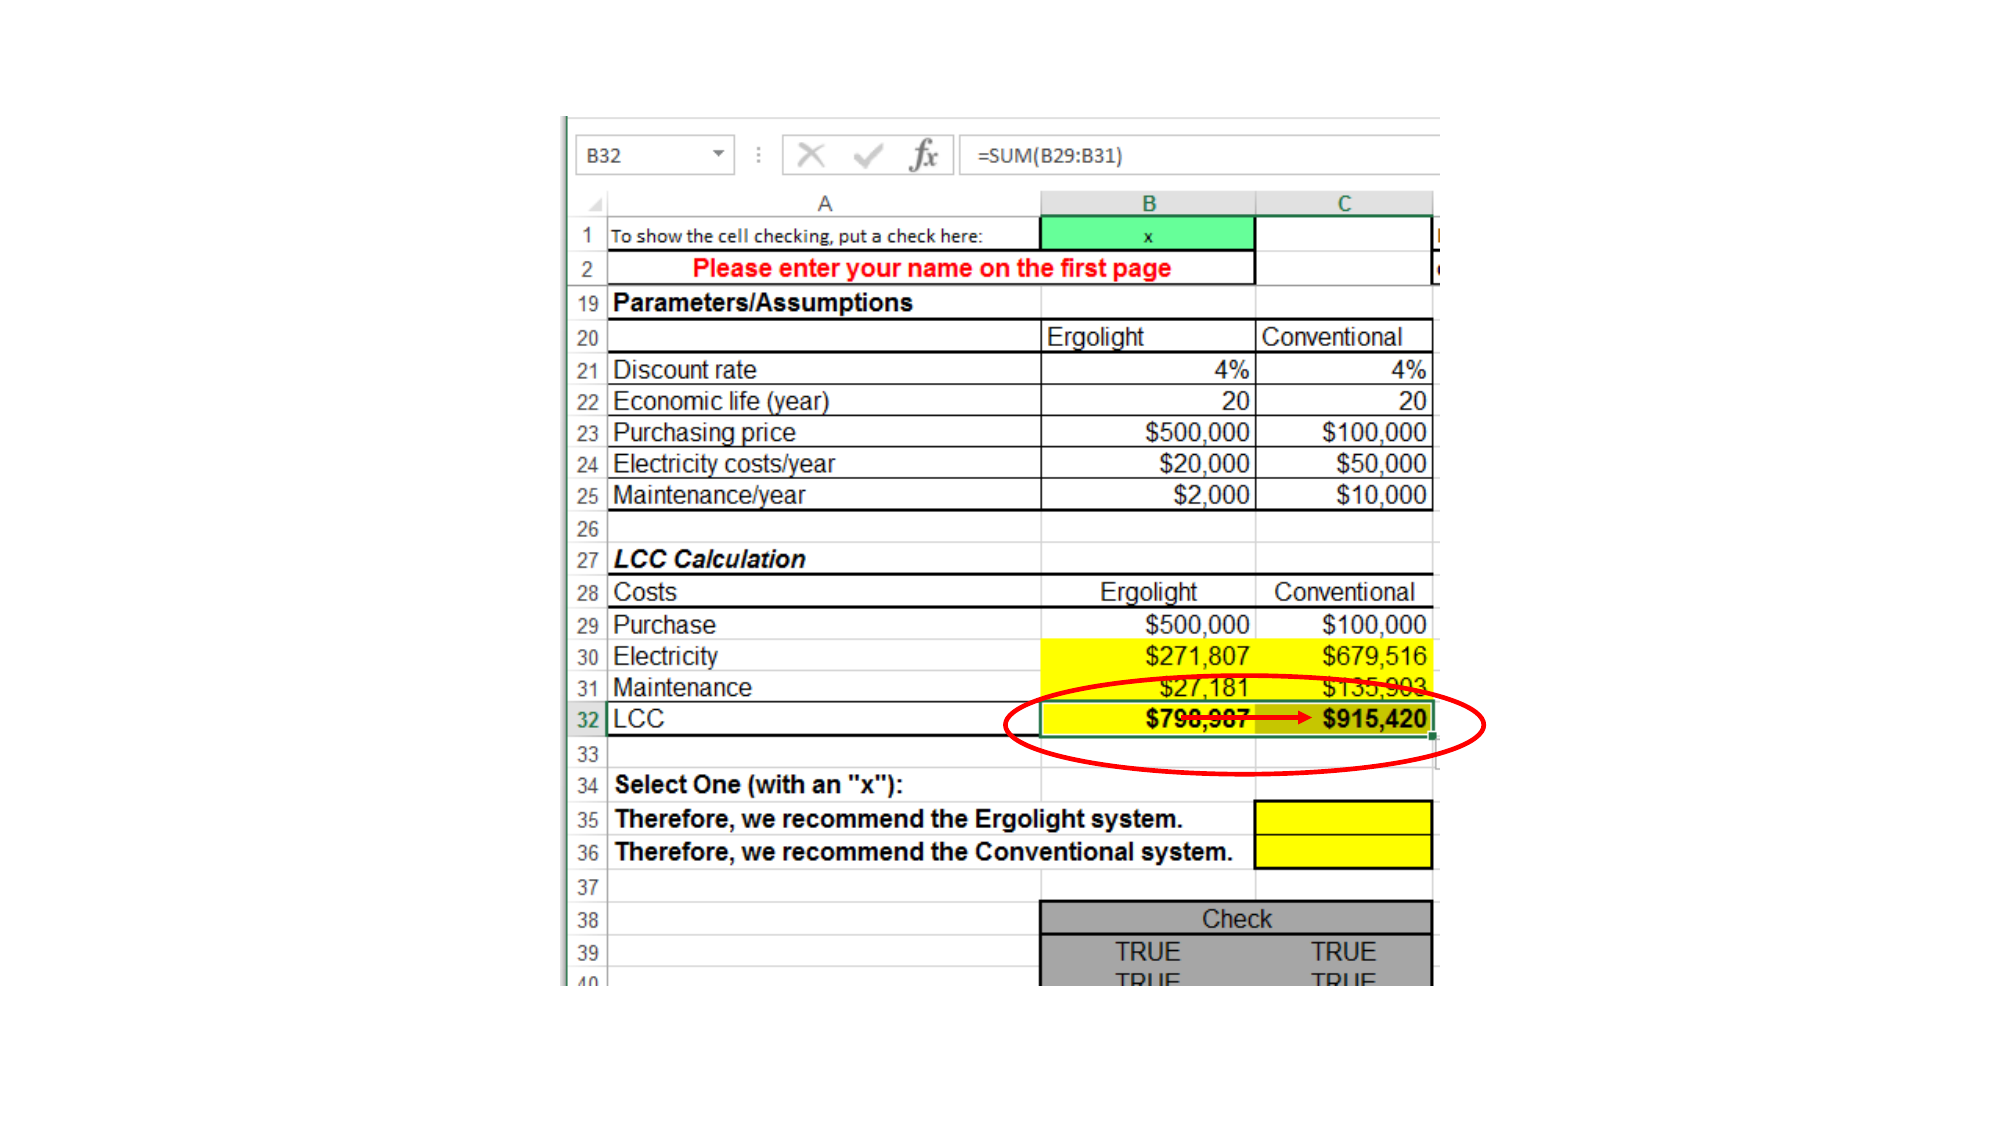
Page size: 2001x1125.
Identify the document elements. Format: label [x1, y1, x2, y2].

text_box [1440, 695, 1485, 755]
list [560, 116, 1440, 986]
